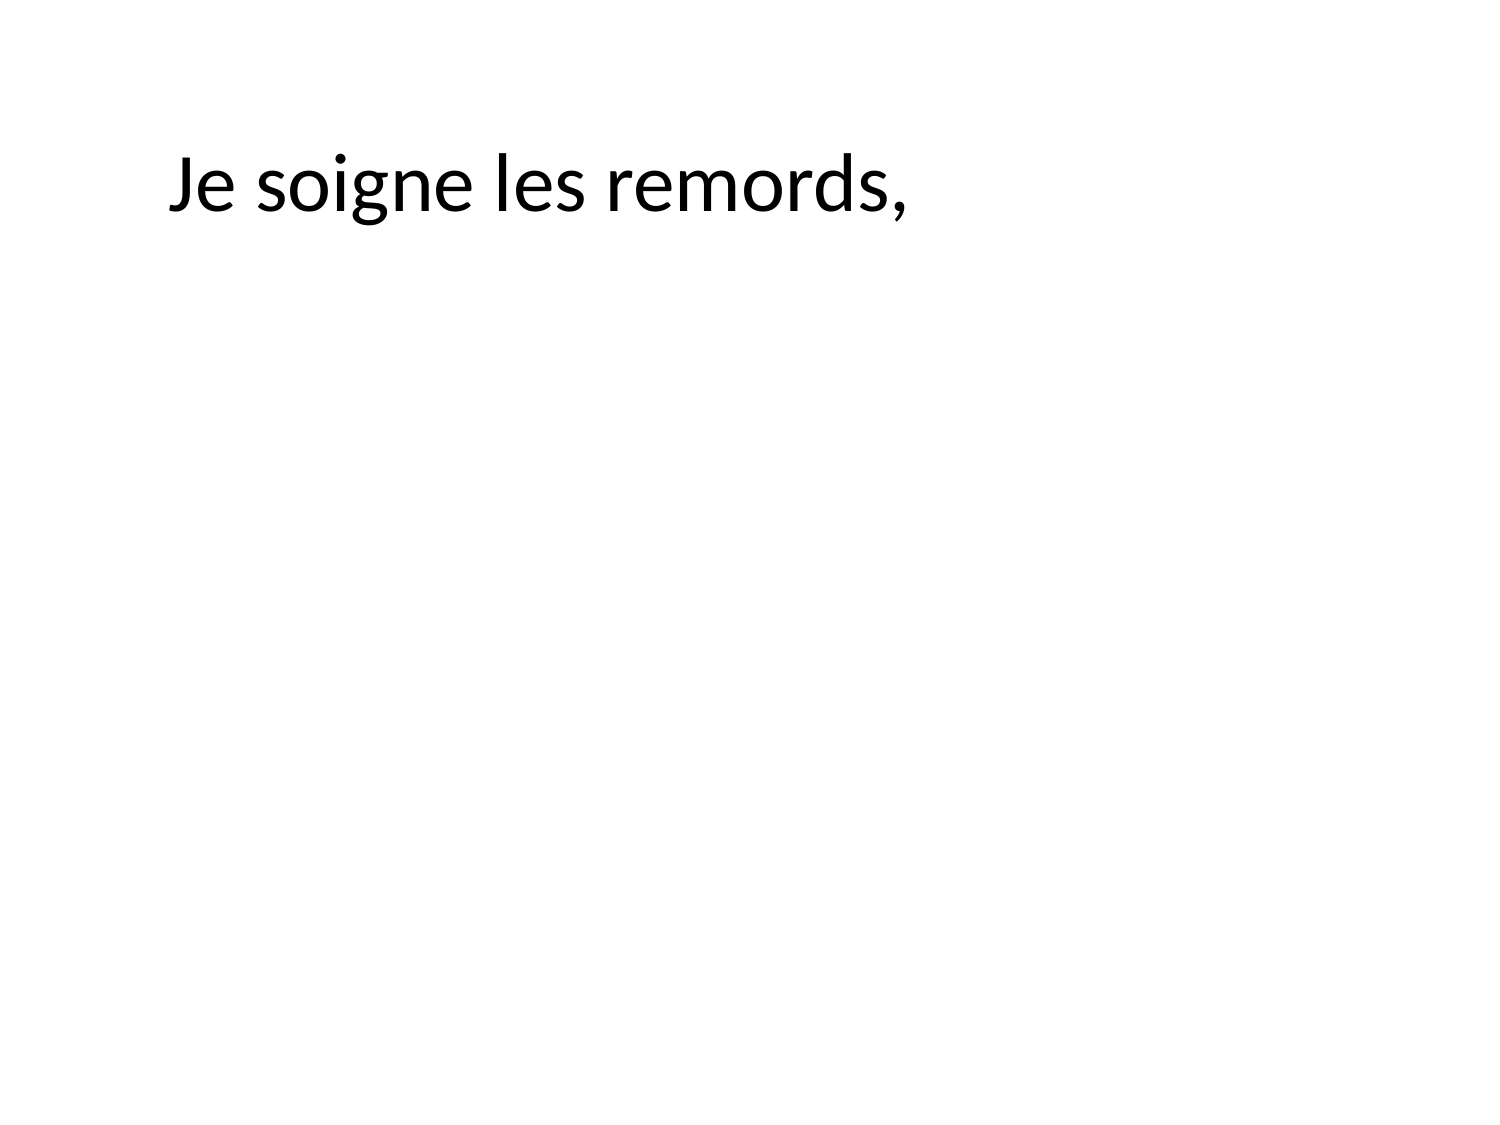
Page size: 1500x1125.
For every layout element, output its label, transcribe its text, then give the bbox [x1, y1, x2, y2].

text_box Je soigne les remords, [153, 120, 927, 536]
